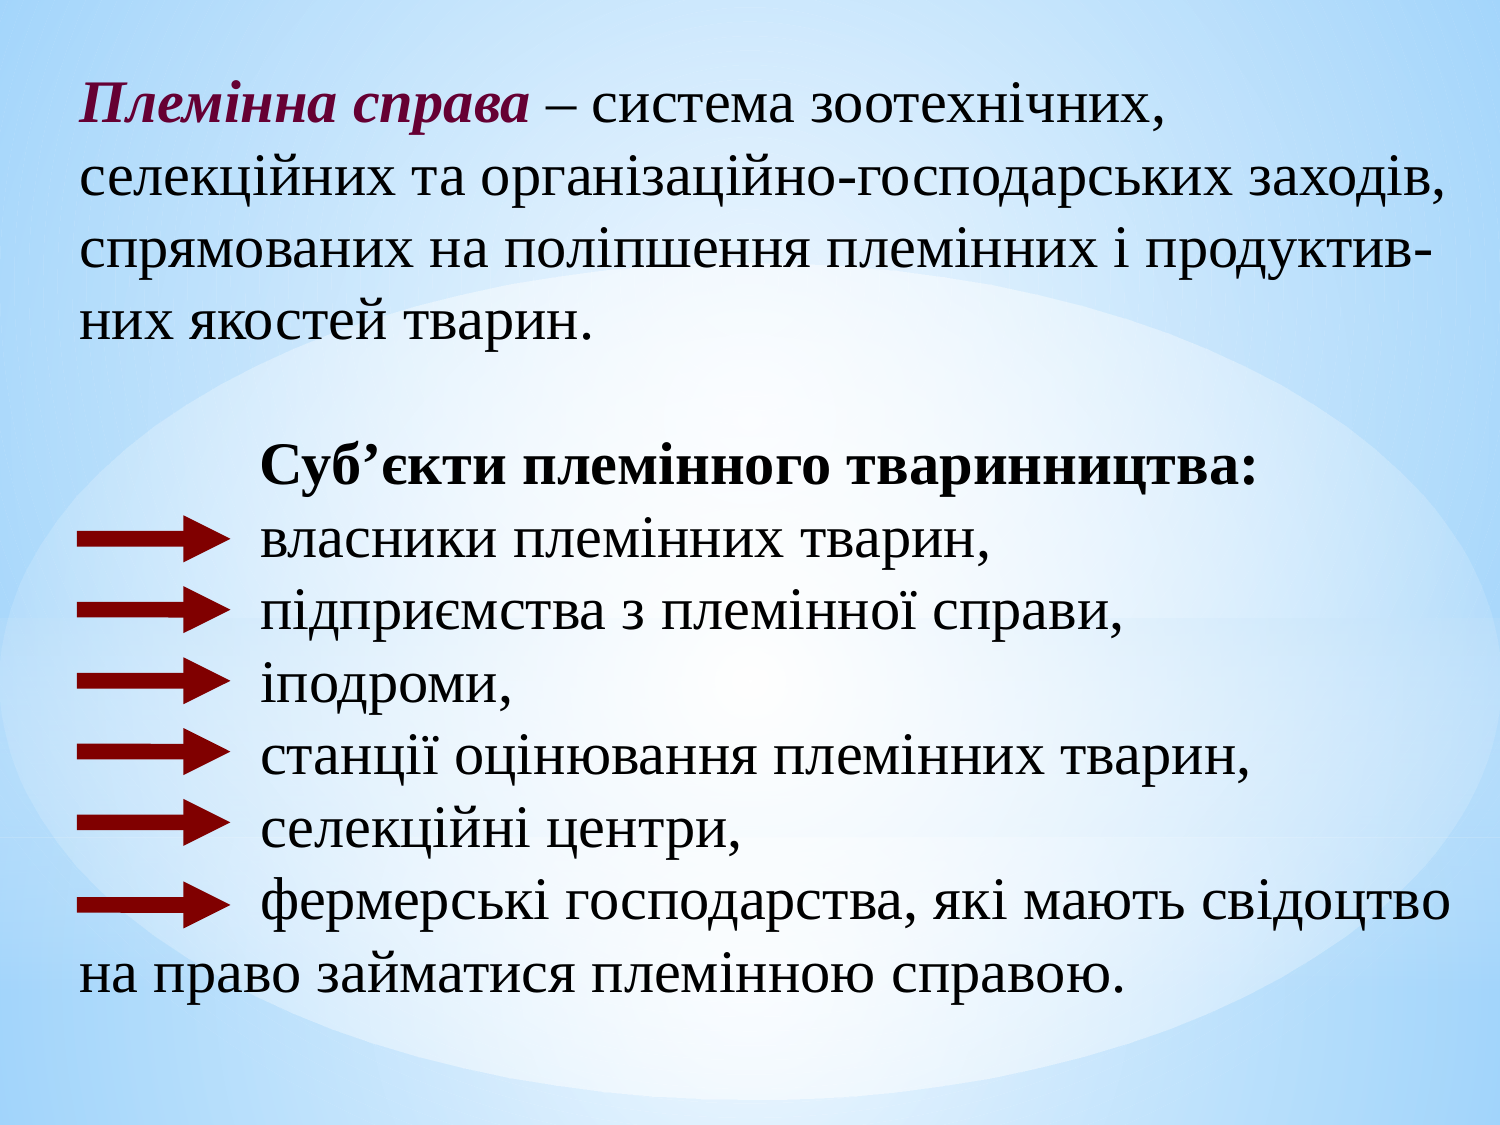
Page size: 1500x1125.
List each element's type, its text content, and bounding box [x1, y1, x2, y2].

text_box Племінна справа – система зоотехнічних, селекційних та організаційно-господарських заходів, спрямованих на поліпшення племінних і продуктив-них якостей тварин. Суб’єкти племінного тваринництва: власники племінних тварин, підприємства з племінної справи, іподроми, станції оцінювання племінних тварин, селекційні центри, фермерські господарства, які мають свідоцтво на право займатися племінною справою. [64, 54, 1471, 1012]
text_box [76, 816, 231, 829]
text_box [76, 898, 231, 912]
text_box [76, 674, 231, 687]
text_box [76, 745, 231, 758]
text_box [76, 532, 231, 546]
text_box [76, 603, 231, 616]
